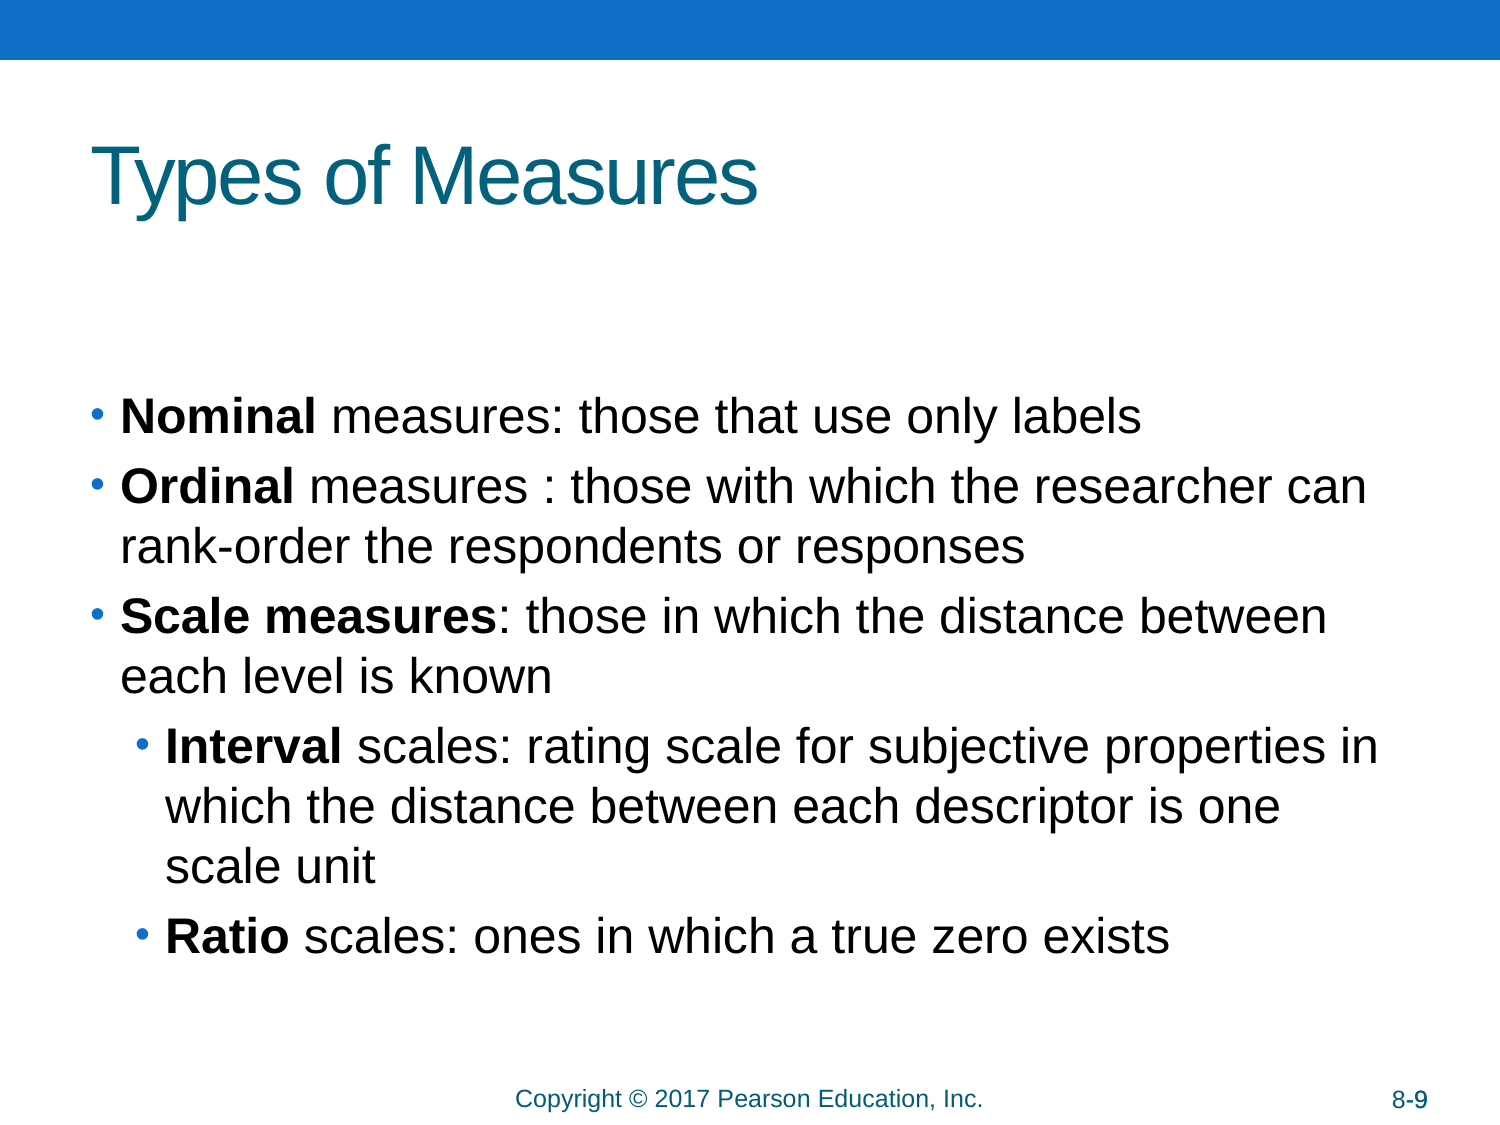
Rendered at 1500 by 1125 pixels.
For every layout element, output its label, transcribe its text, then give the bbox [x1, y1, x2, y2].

title Types of Measures [75, 90, 1425, 253]
list Nominal measures: those that use only labels Ordinal measures : those with which the researcher can rank-order the respondents or responses Scale measures: those in which the distance between each level is known Interval scales: rating scale for subjective properties in which the distance between each descriptor is one scale unit Ratio scales: ones in which a true zero exists [75, 376, 1425, 1125]
